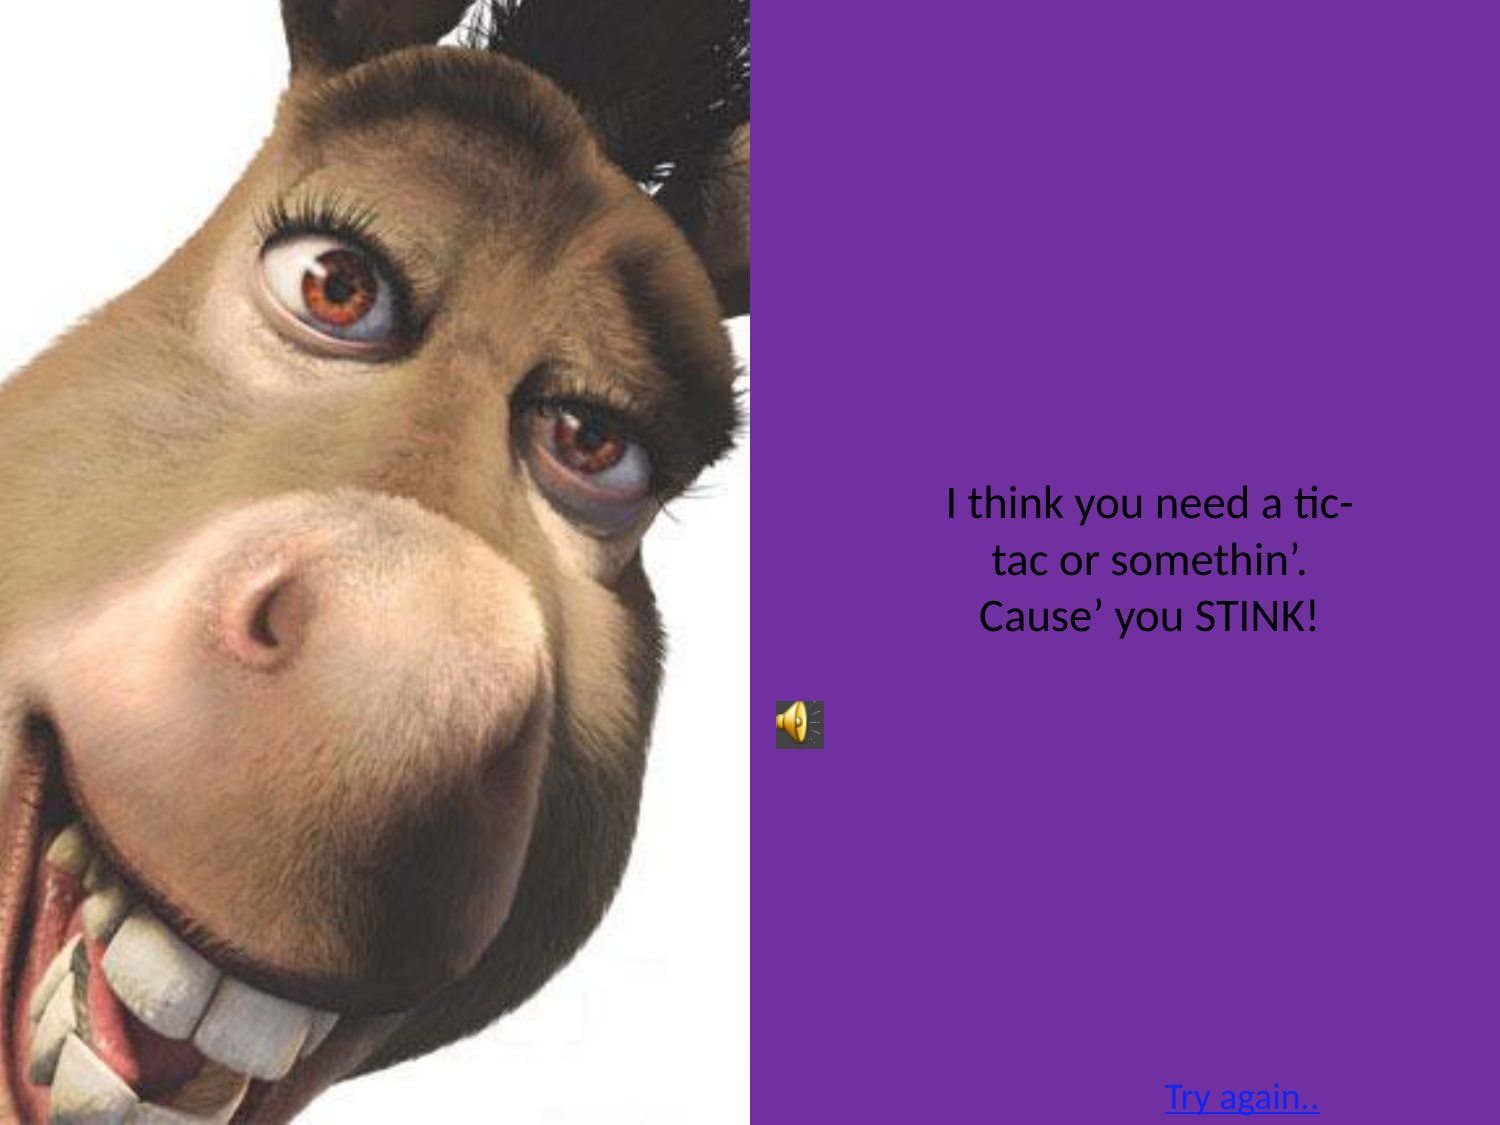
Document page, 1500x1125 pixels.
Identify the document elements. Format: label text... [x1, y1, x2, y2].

title I think you need a tic-tac or somethin’. Cause’ you STINK! [924, 462, 1375, 650]
text_box Try again.. [1149, 1064, 1500, 1125]
picture [774, 699, 826, 751]
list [0, 0, 751, 1125]
